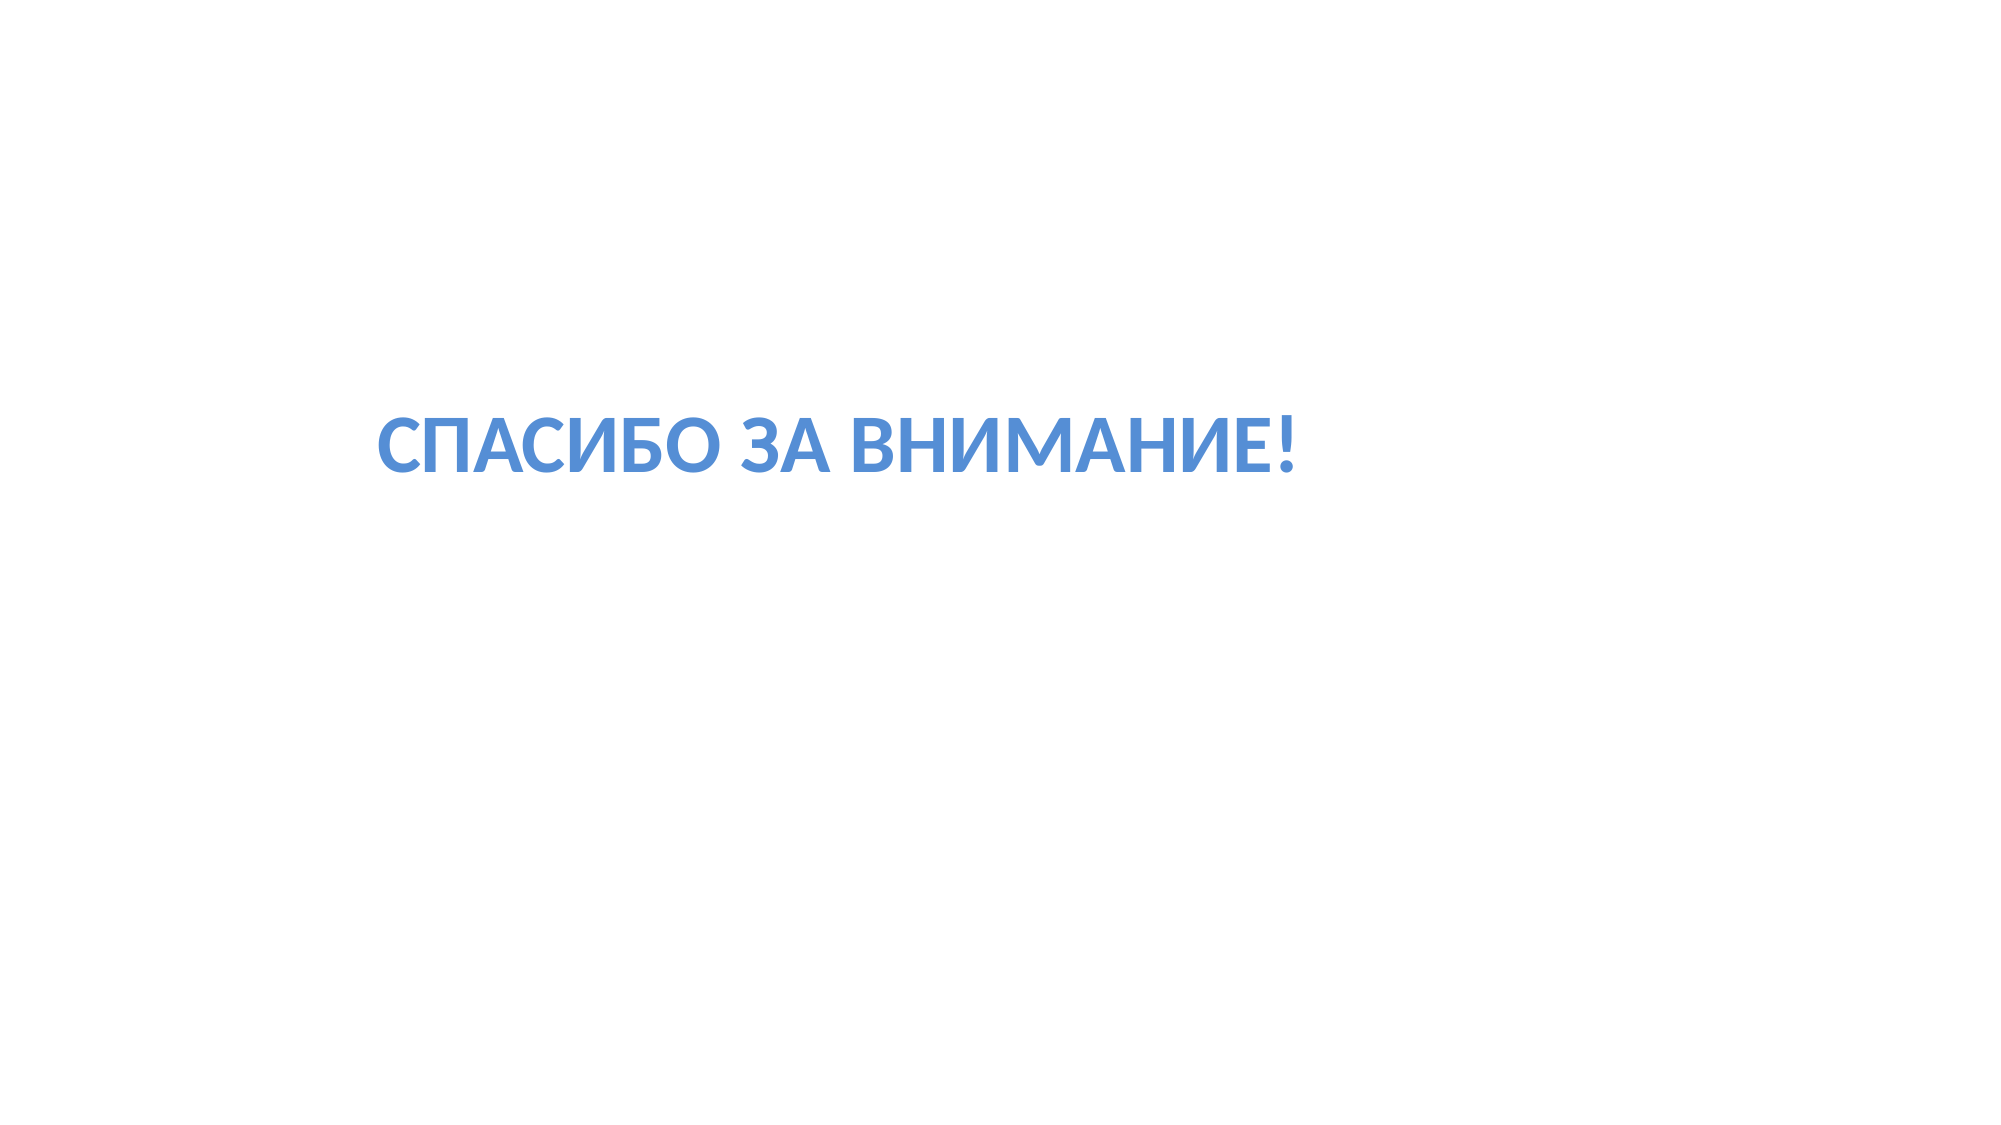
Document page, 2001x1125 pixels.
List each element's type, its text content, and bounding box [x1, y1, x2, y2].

text_box СПАСИБО ЗА ВНИМАНИЕ! [374, 387, 1588, 490]
